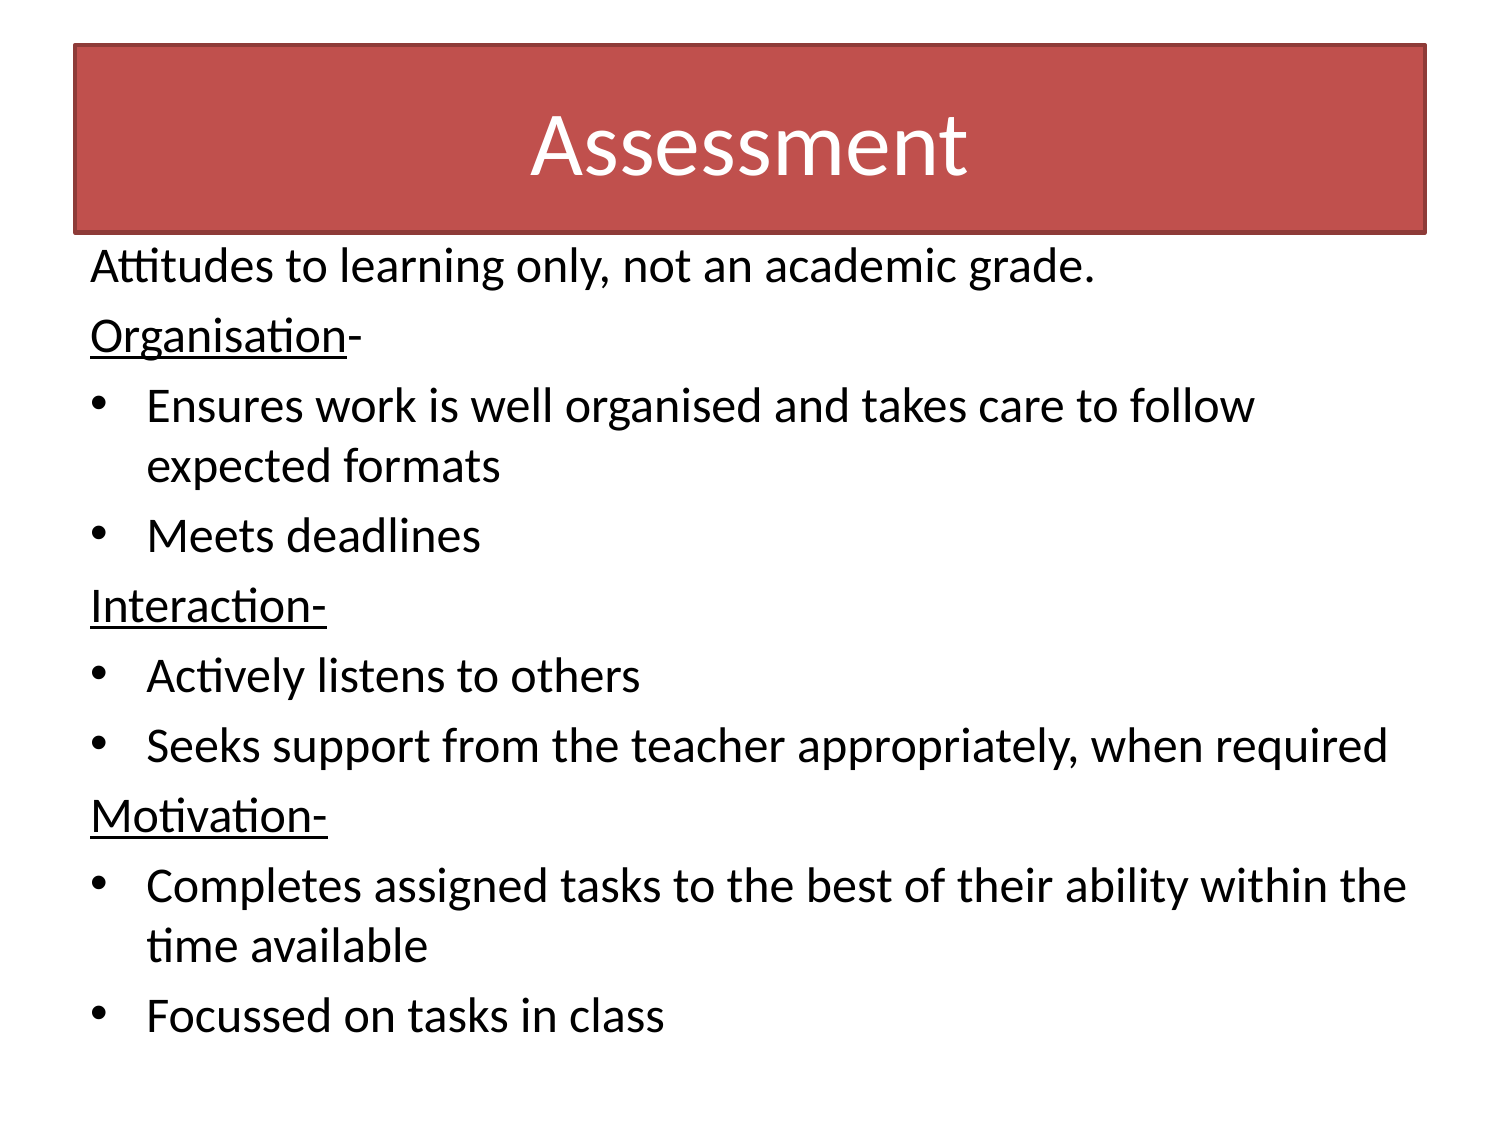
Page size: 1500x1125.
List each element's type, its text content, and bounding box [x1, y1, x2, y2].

title Assessment [73, 43, 1427, 235]
list Attitudes to learning only, not an academic grade. Organisation- Ensures work is well organised and takes care to follow expected formats Meets deadlines Interaction- Actively listens to others Seeks support from the teacher appropriately, when required Motivation- Completes assigned tasks to the best of their ability within the time available Focussed on tasks in class [75, 224, 1425, 1075]
